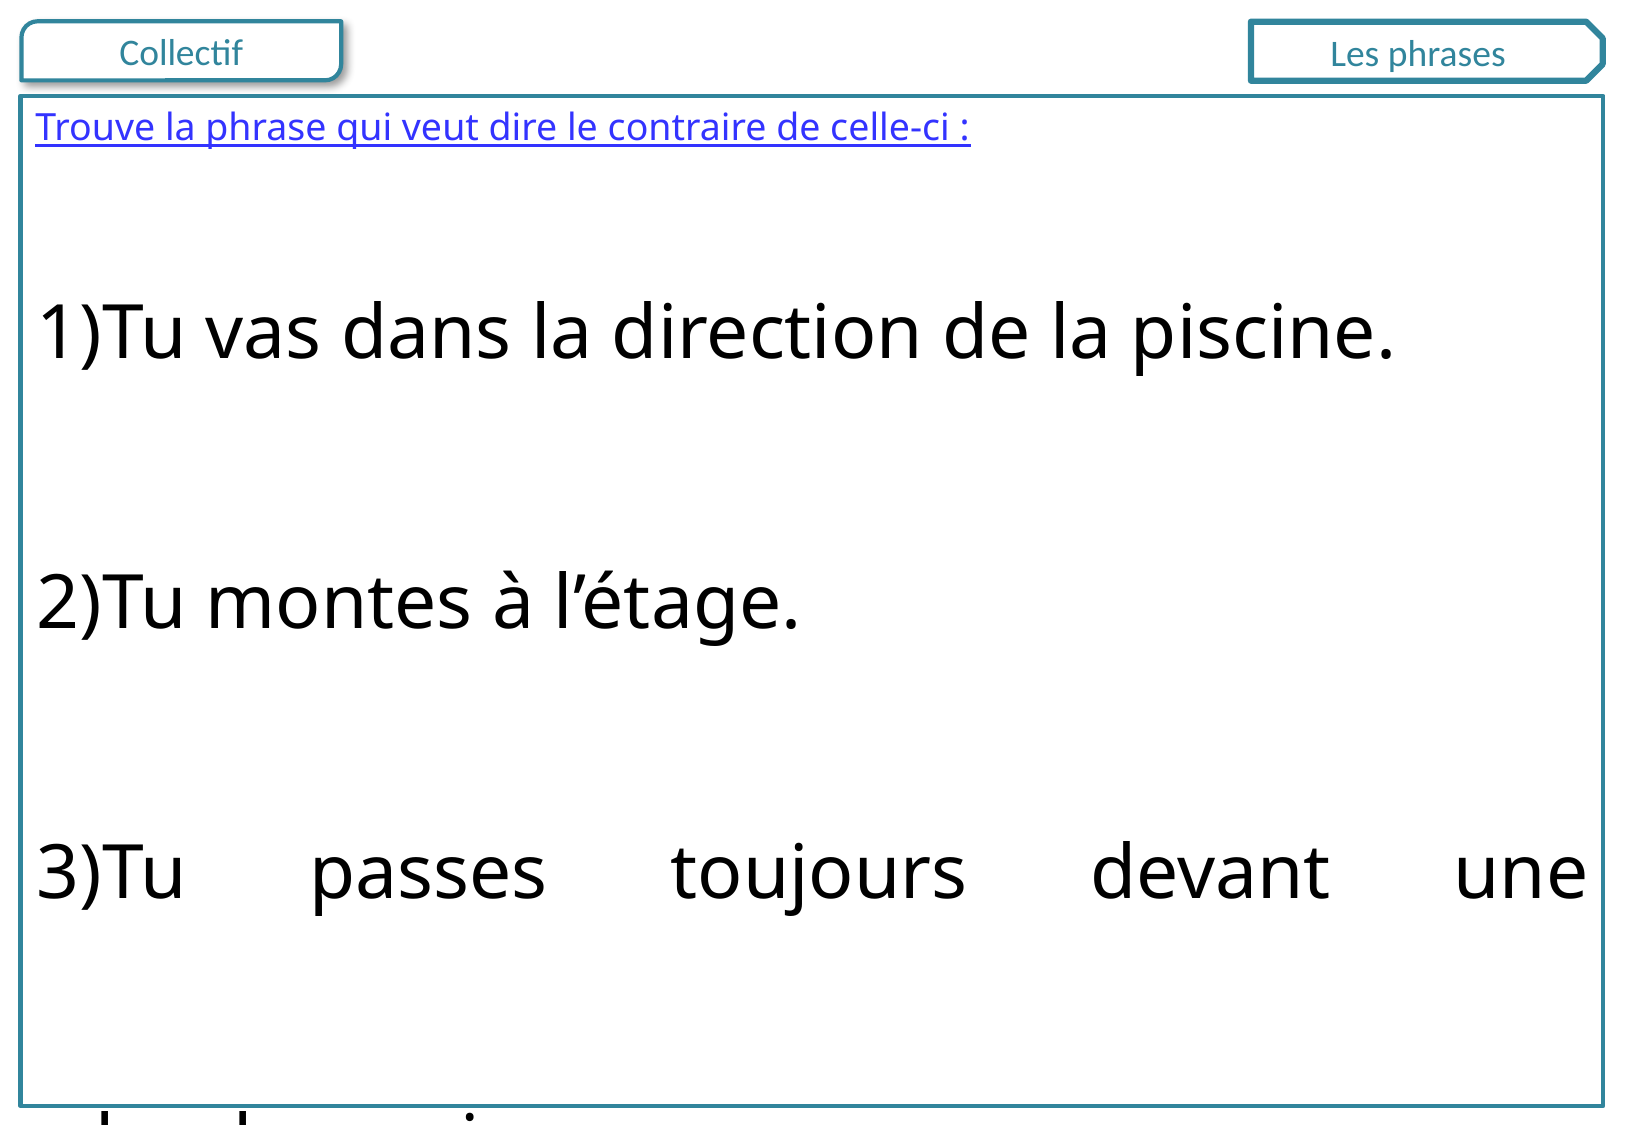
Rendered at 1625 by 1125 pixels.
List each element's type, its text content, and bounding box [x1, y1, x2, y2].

list Les phrases [1251, 21, 1585, 81]
list Tu vas dans la direction de la piscine. Tu montes à l’étage. Tu passes toujours devant une boulangerie. [21, 95, 1604, 1018]
list Trouve la phrase qui veut dire le contraire de celle-ci : [18, 94, 1605, 1108]
